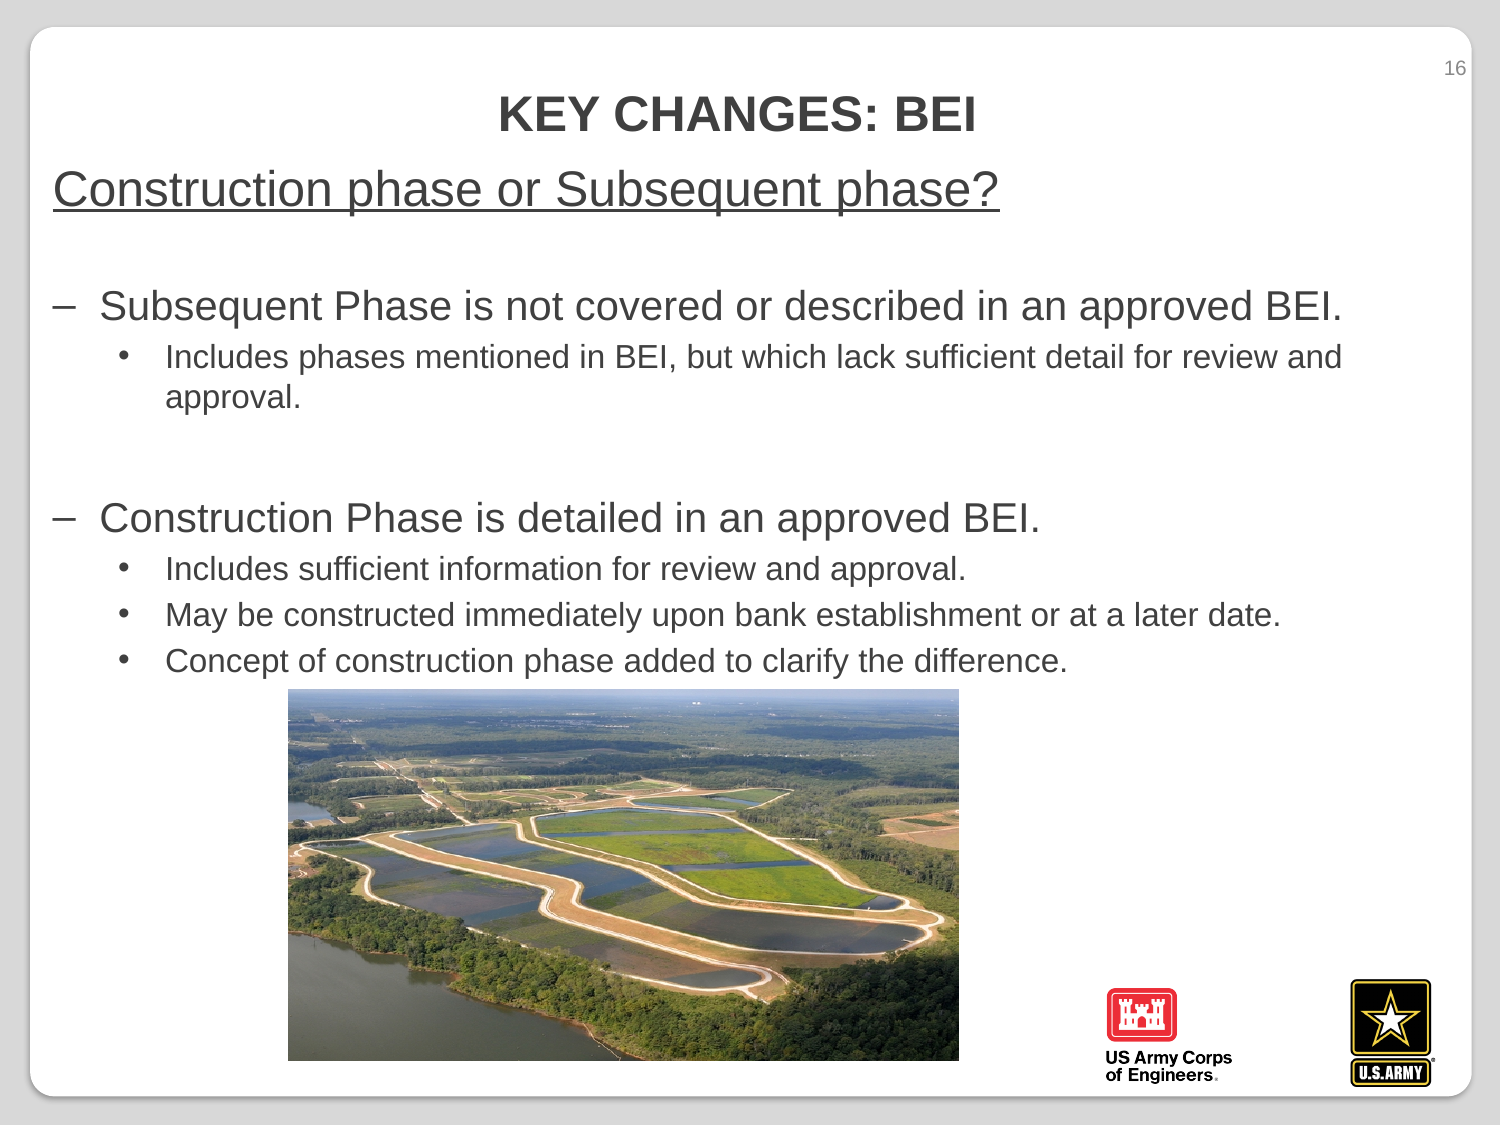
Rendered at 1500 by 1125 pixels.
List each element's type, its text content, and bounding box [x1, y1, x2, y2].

picture [1106, 988, 1232, 1084]
picture [1299, 953, 1482, 1113]
title Key Changes: BEI [49, 44, 1426, 178]
picture [287, 688, 959, 1061]
slide_number 16 [1362, 37, 1482, 98]
list Construction phase or Subsequent phase? Subsequent Phase is not covered or described in an approved BEI. Includes phases mentioned in BEI, but which lack sufficient detail for review and approval. Construction Phase is detailed in an approved BEI. Includes sufficient information for review and approval. May be constructed immediately upon bank establishment or at a later date. Concept of construction phase added to clarify the difference. [0, 148, 1376, 923]
